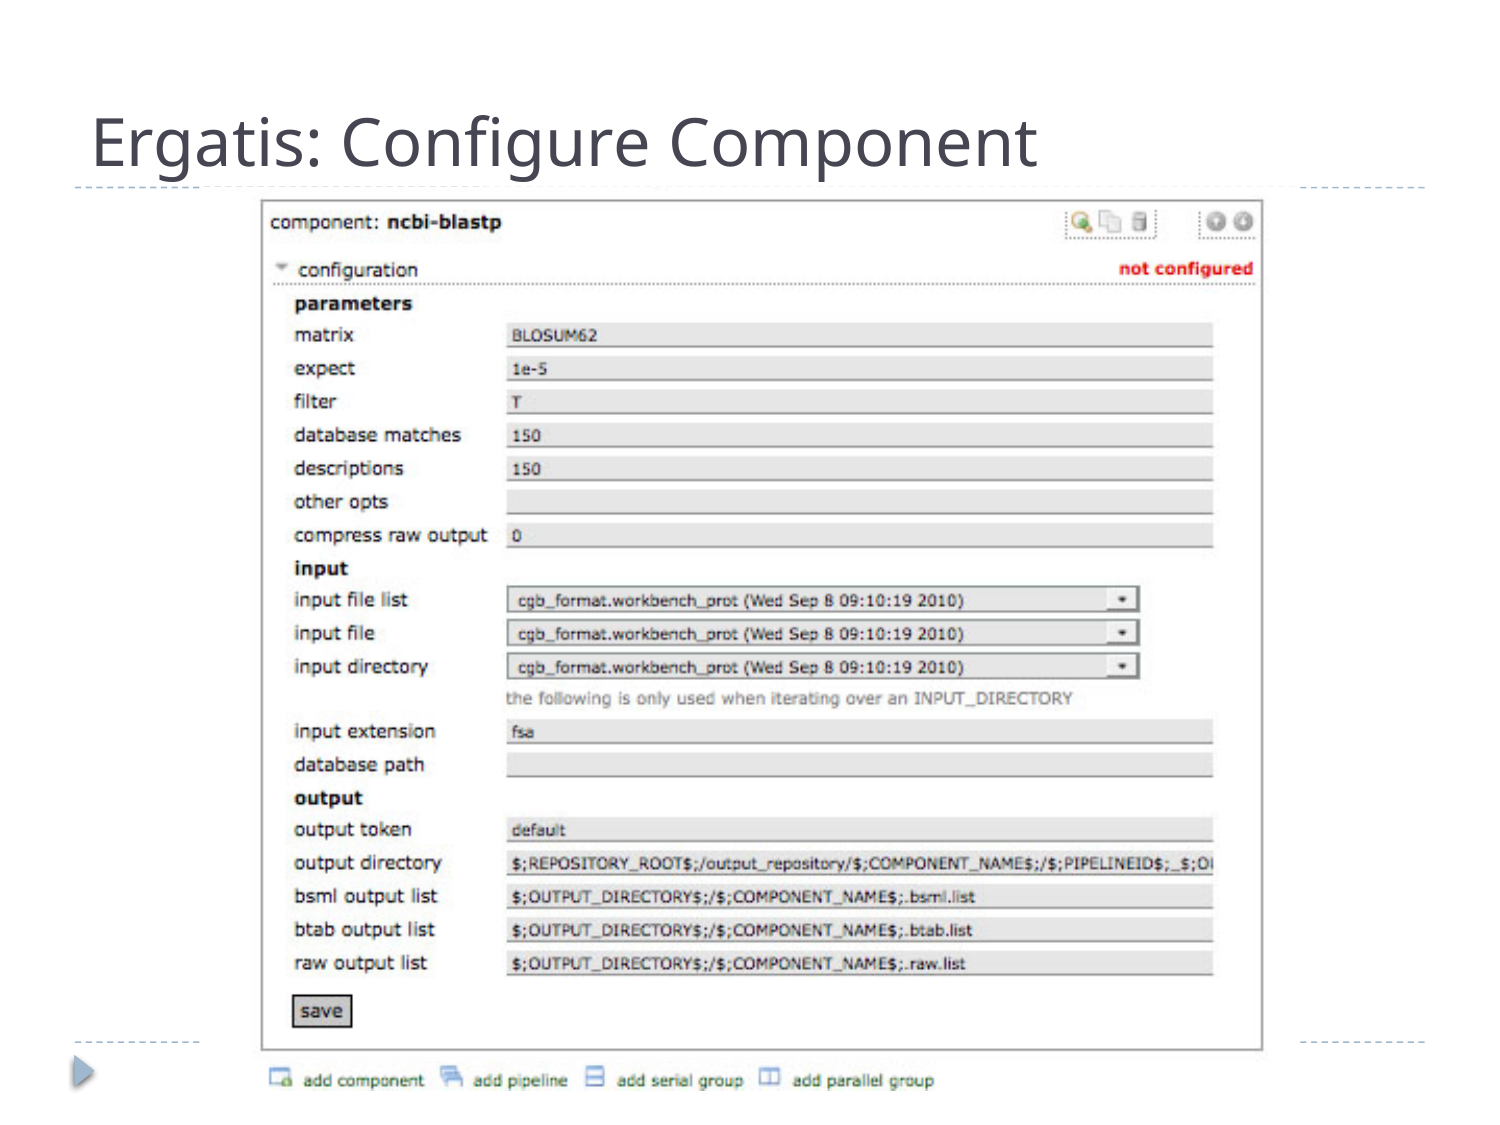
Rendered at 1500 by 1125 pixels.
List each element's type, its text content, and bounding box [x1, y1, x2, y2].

title Ergatis: Configure Component [74, 37, 1426, 188]
picture [202, 187, 1298, 1091]
